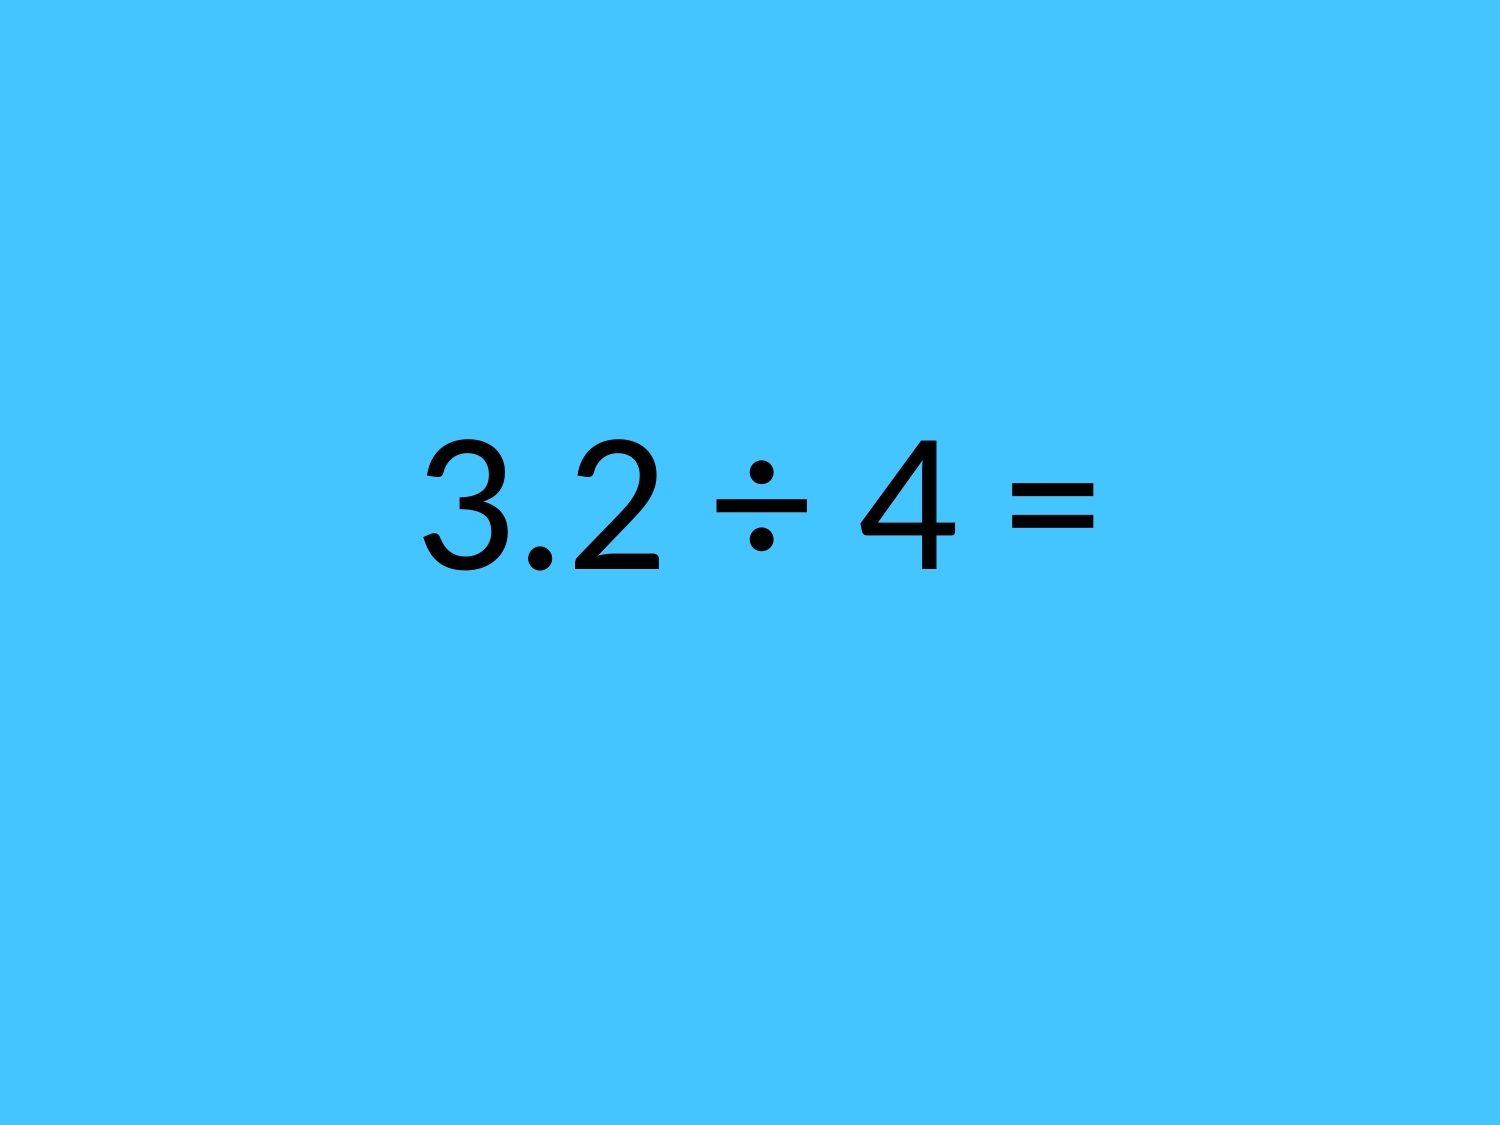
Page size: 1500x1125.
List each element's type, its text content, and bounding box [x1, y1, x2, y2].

text_box 3.2 ÷ 4 = [399, 362, 1238, 618]
